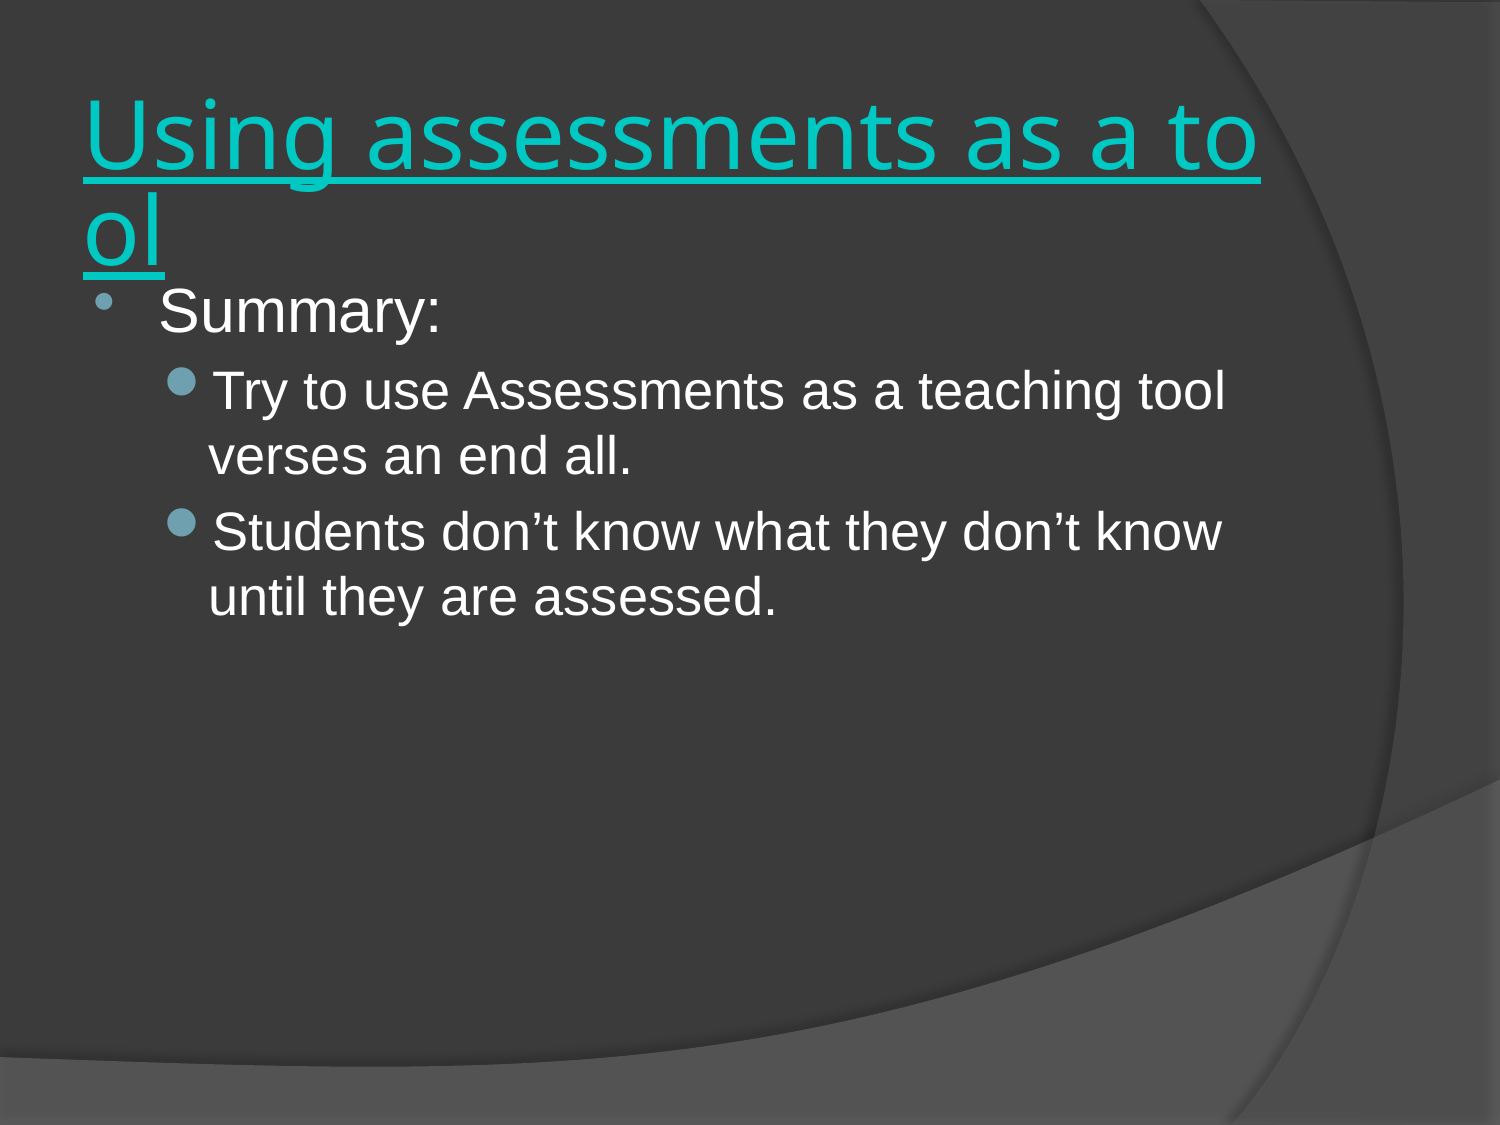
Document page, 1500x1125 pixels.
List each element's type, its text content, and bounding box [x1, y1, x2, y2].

title Using assessments as a tool [75, 45, 1300, 233]
list Summary: Try to use Assessments as a teaching tool verses an end all. Students don’t know what they don’t know until they are assessed. [75, 262, 1300, 1005]
